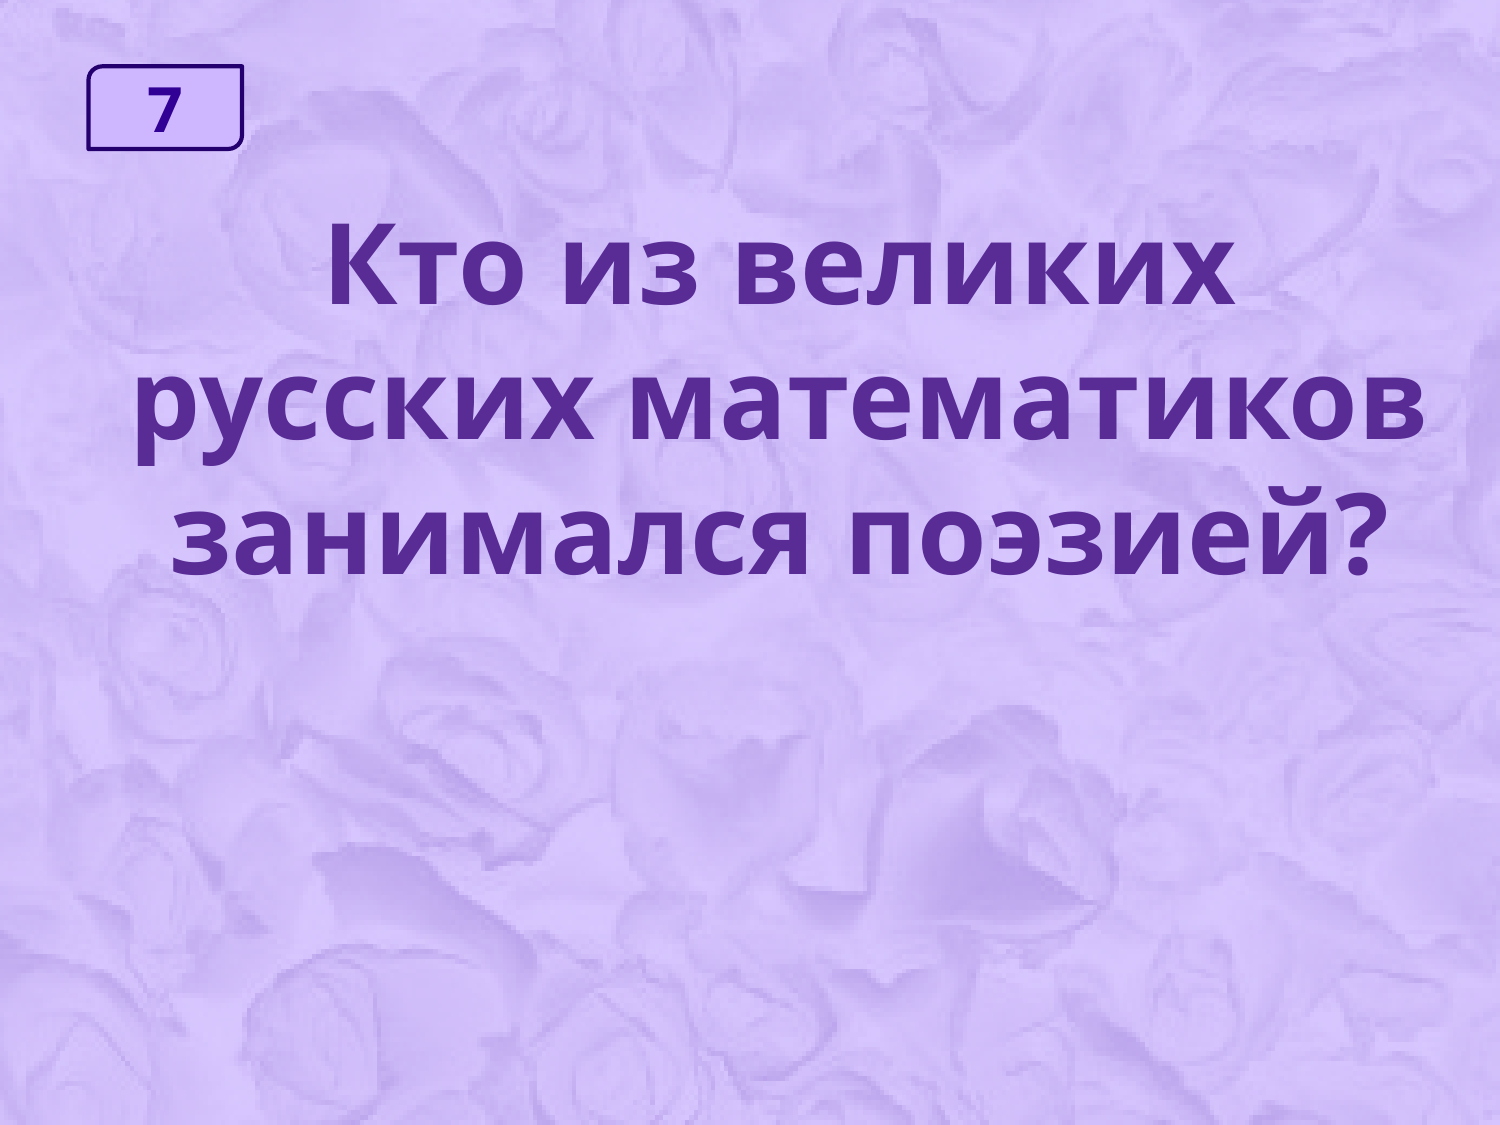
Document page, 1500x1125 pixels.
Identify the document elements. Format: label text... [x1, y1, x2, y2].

text_box Кто из великих русских математиков занимался поэзией? [88, 184, 1471, 605]
text_box 7 [86, 64, 245, 152]
